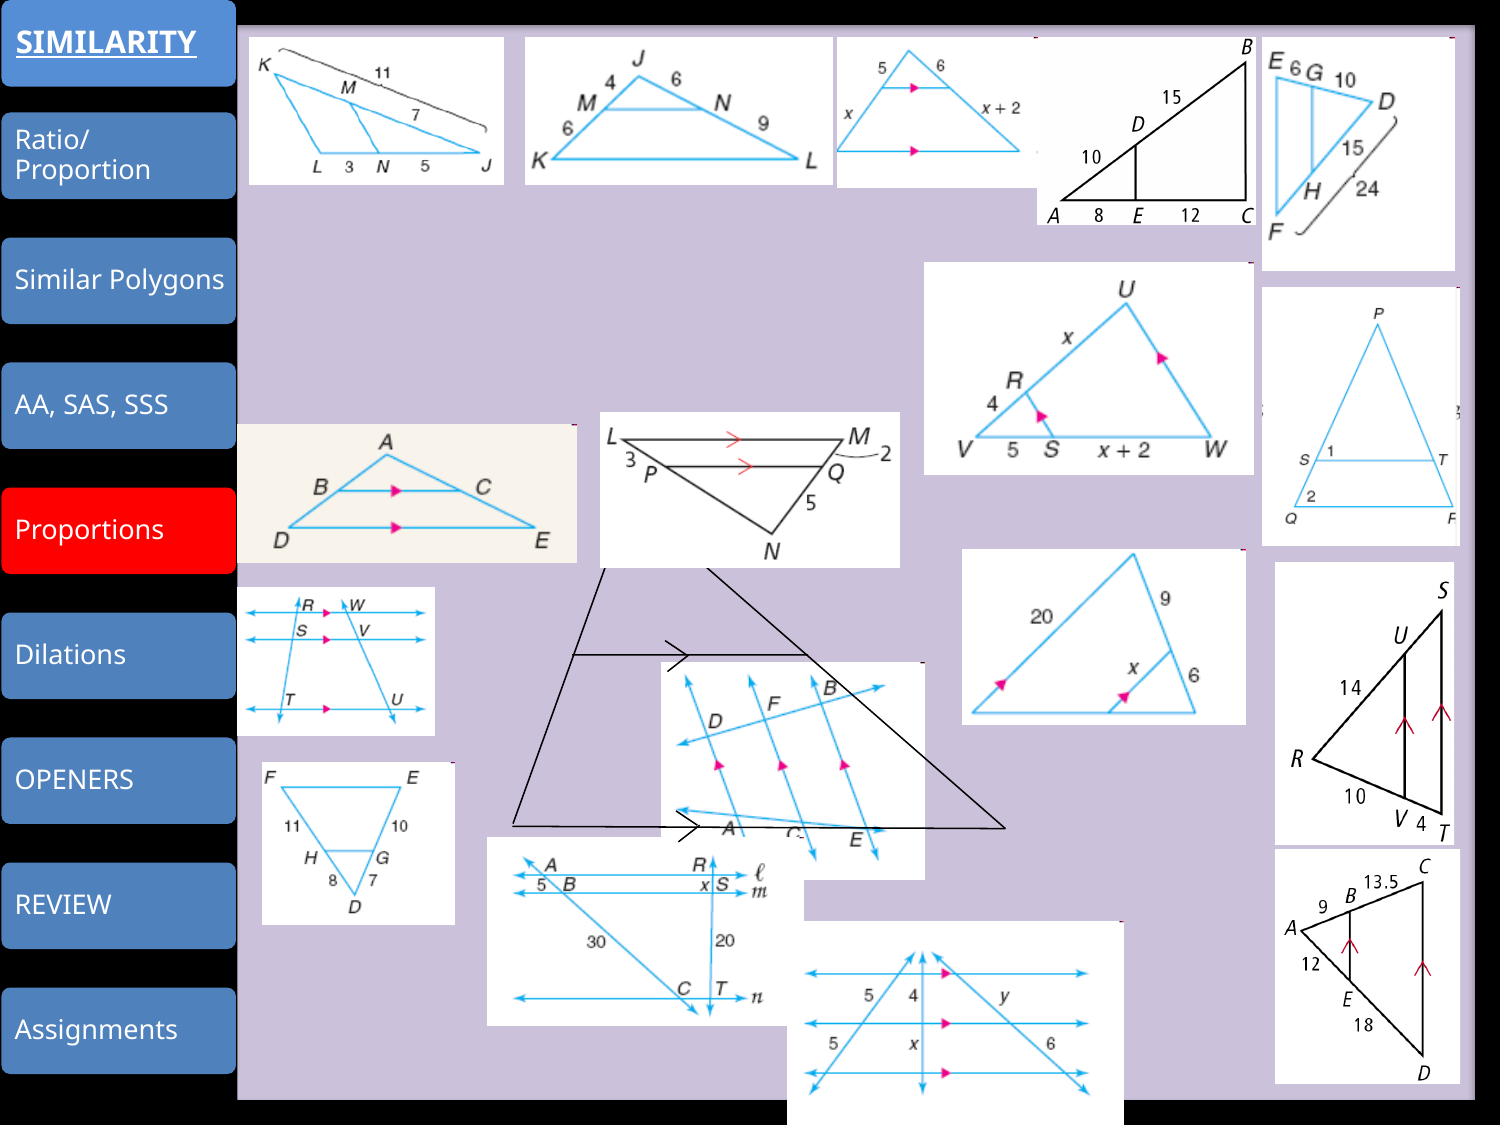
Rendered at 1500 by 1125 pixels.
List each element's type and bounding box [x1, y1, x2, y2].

picture [837, 37, 1038, 188]
picture [249, 37, 504, 185]
picture [1274, 849, 1461, 1084]
picture [237, 424, 577, 563]
picture [524, 37, 834, 185]
picture [237, 587, 435, 737]
text_box [512, 499, 1006, 843]
text_box [238, 0, 1500, 1125]
picture [599, 412, 901, 568]
picture [924, 262, 1255, 476]
picture [1006, 549, 1247, 726]
picture [1262, 37, 1456, 271]
picture [1274, 562, 1455, 845]
text_box [0, 0, 238, 1125]
picture [262, 762, 455, 926]
picture [487, 837, 1124, 1125]
picture [1262, 287, 1460, 546]
